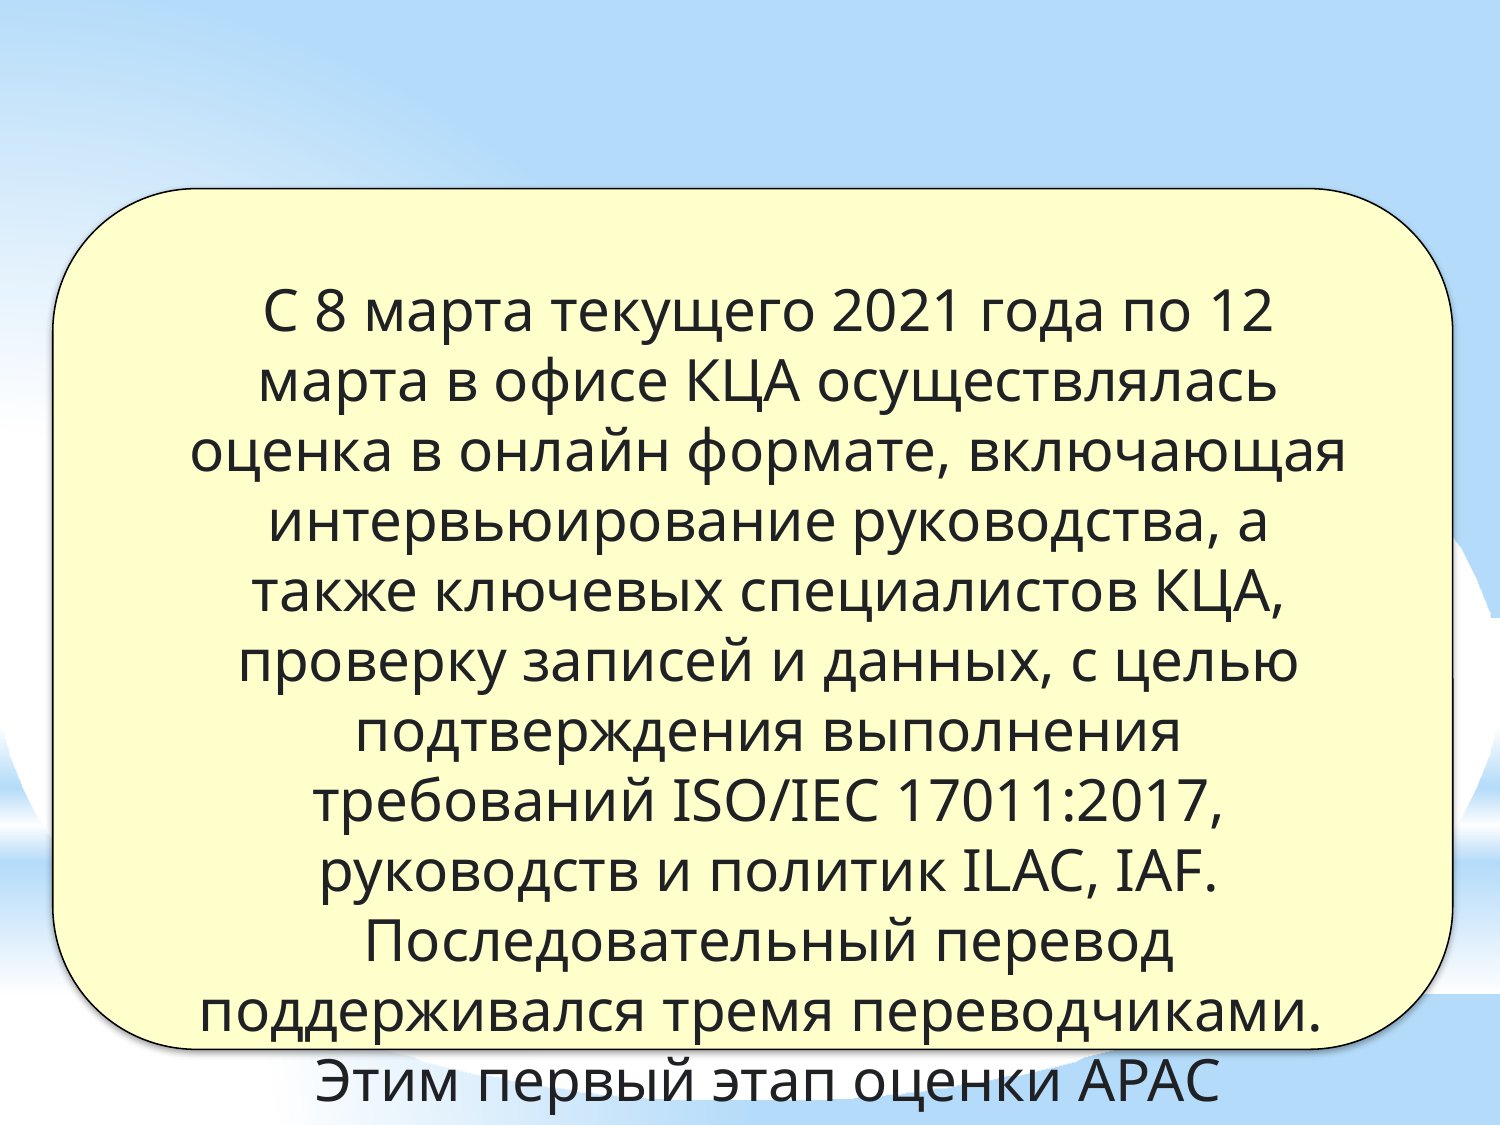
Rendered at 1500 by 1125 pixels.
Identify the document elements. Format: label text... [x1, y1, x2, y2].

picture [0, 0, 1500, 1125]
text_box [52, 188, 1453, 1050]
text_box С 8 марта текущего 2021 года по 12 марта в офисе КЦА осуществлялась оценка в онлайн формате, включающая интервьюирование руководства, а также ключевых специалистов КЦА, проверку записей и данных, с целью подтверждения выполнения требований ISO/IEC 17011:2017, руководств и политик ILAC, IAF. Последовательный перевод поддерживался тремя переводчиками. Этим первый этап оценки АРАС завершен. [162, 1057, 1375, 1125]
